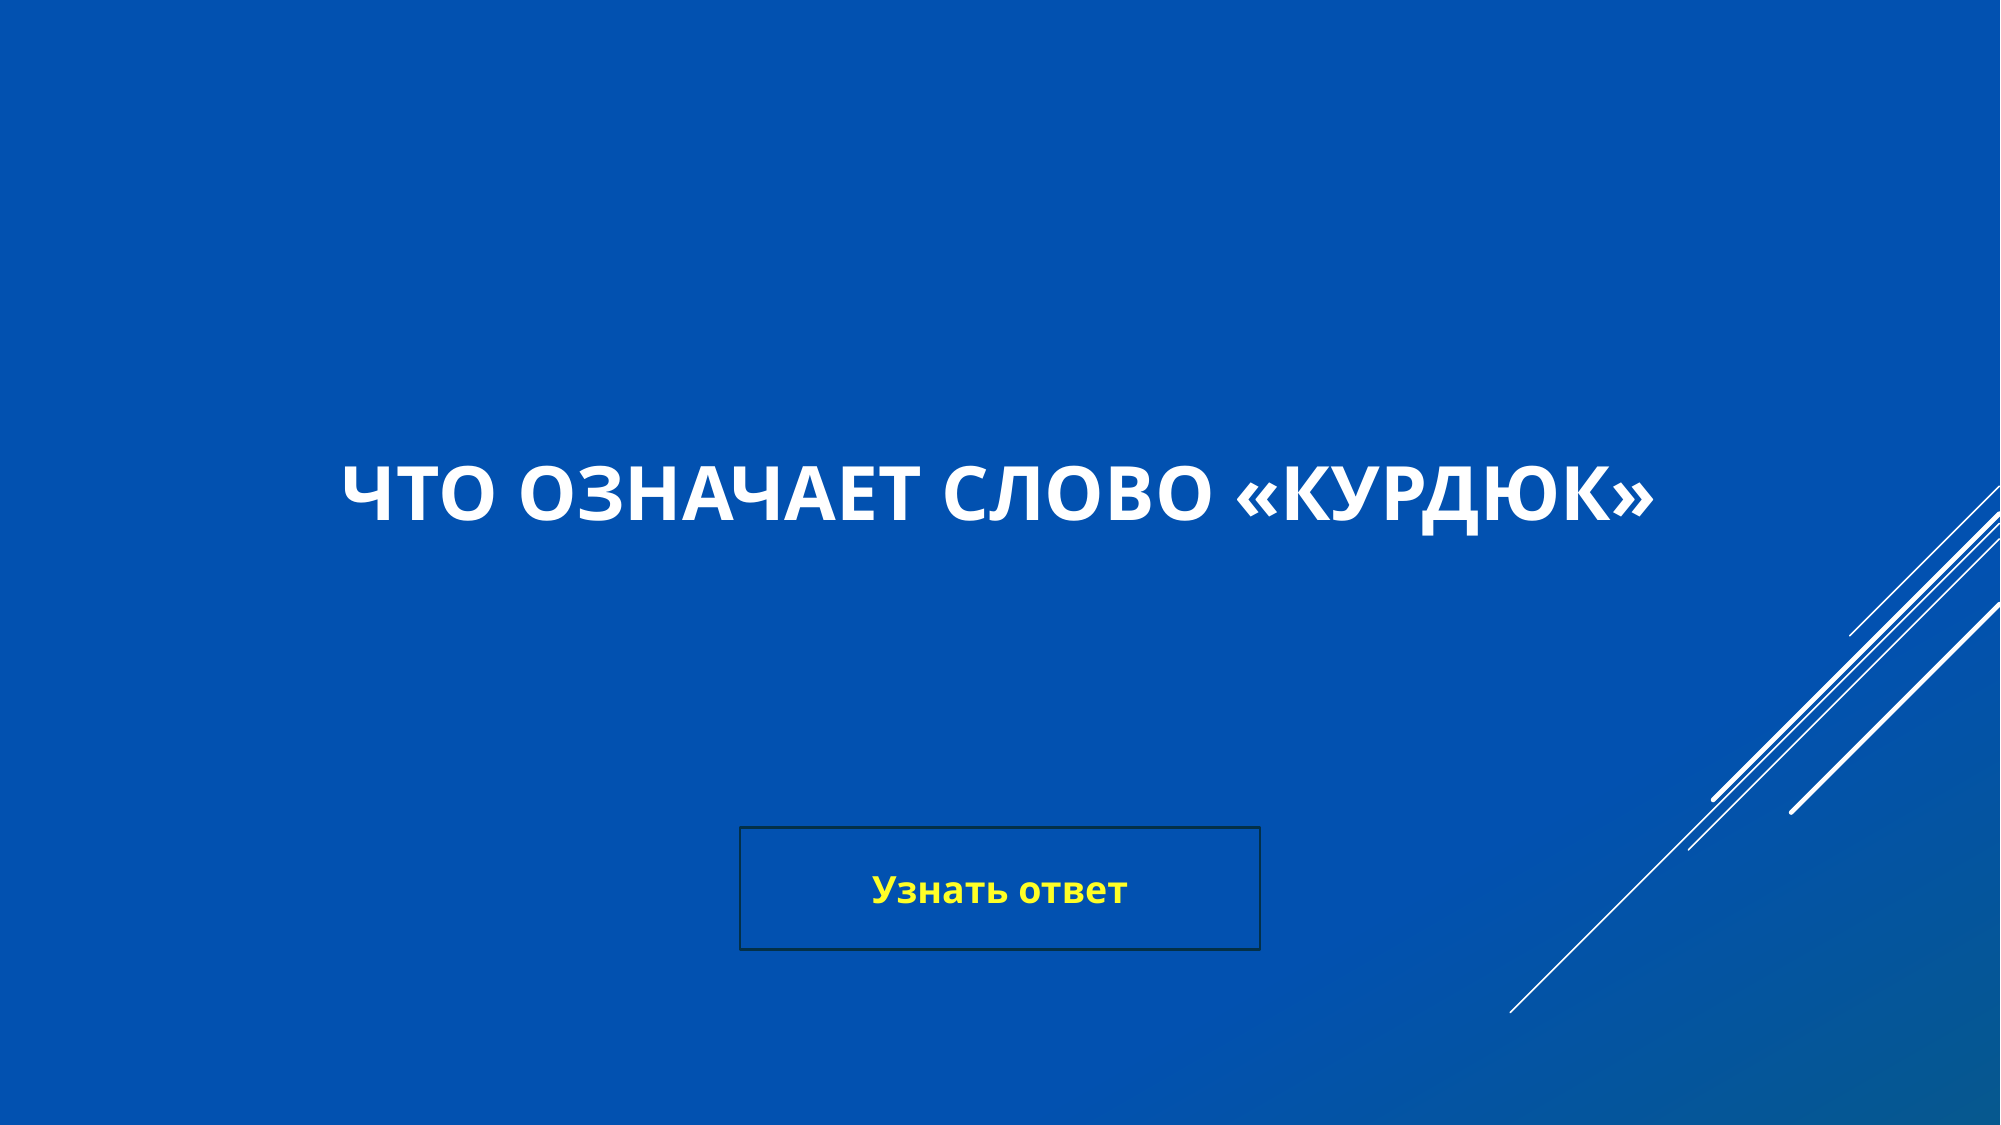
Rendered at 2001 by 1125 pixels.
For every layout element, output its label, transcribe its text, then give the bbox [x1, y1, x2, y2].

title что означает слово «курдюк» [300, 366, 1700, 614]
